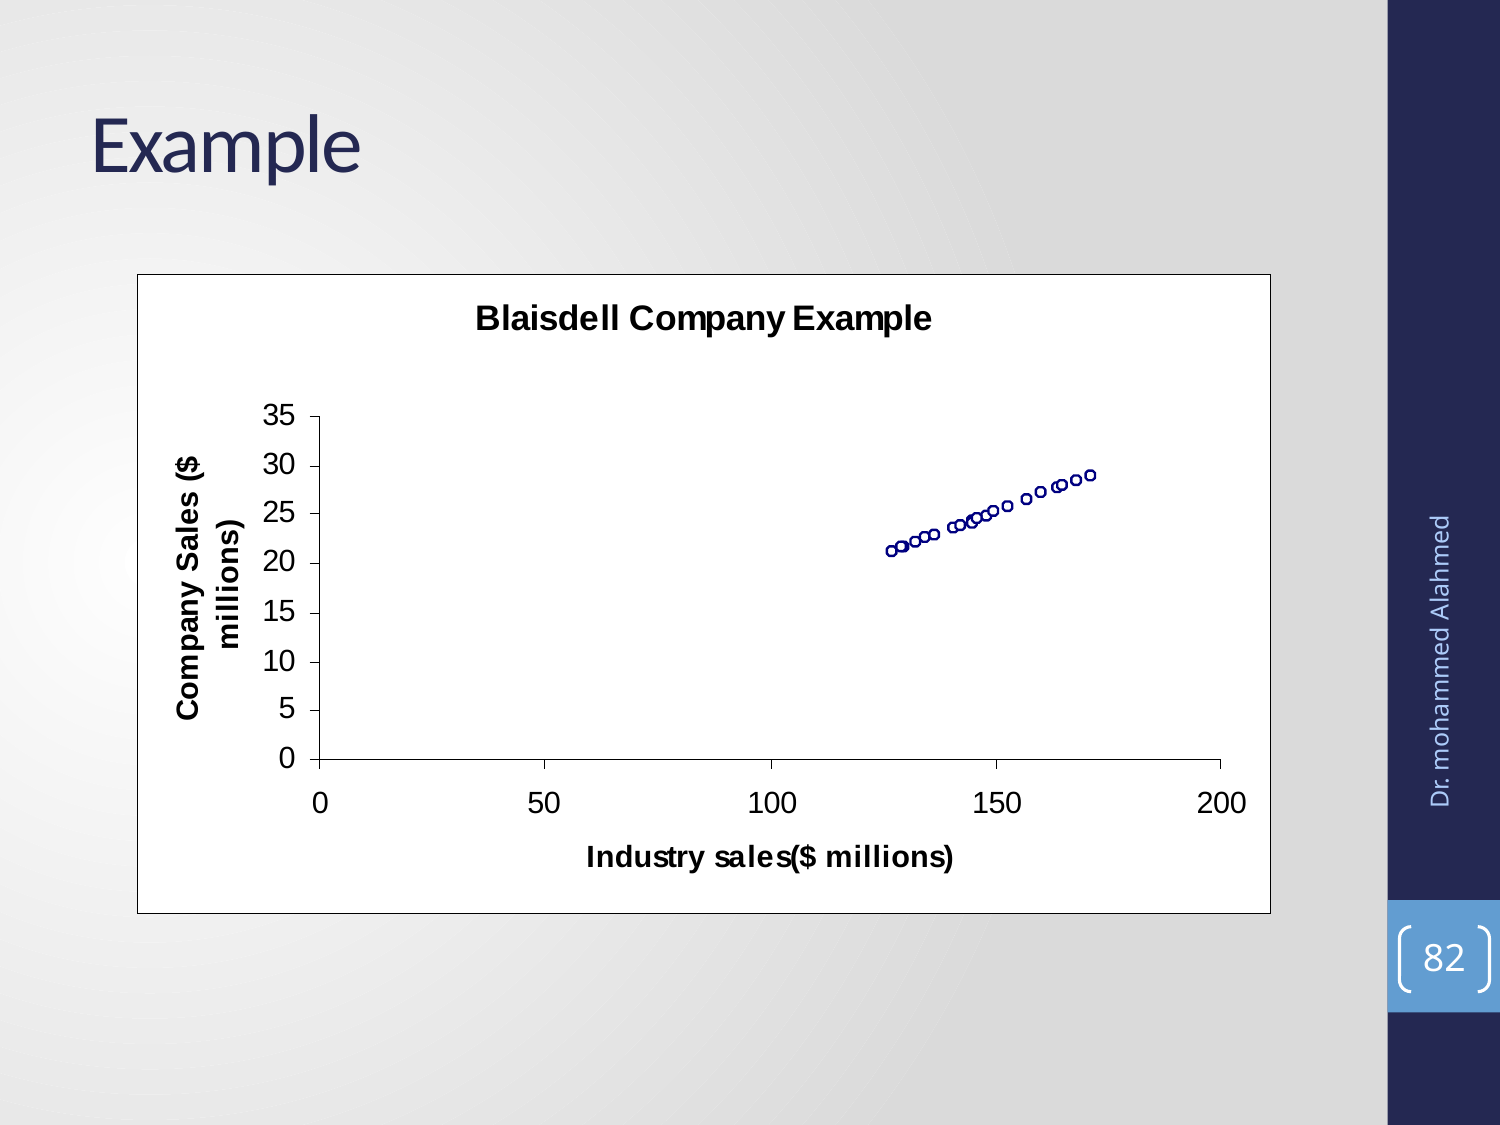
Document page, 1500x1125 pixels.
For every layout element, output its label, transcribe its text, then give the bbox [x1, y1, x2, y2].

slide_number 82 [1397, 925, 1492, 994]
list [124, 261, 1285, 926]
title Example [75, 45, 1325, 233]
footer Dr. mohammed Alahmed [1408, 500, 1469, 889]
